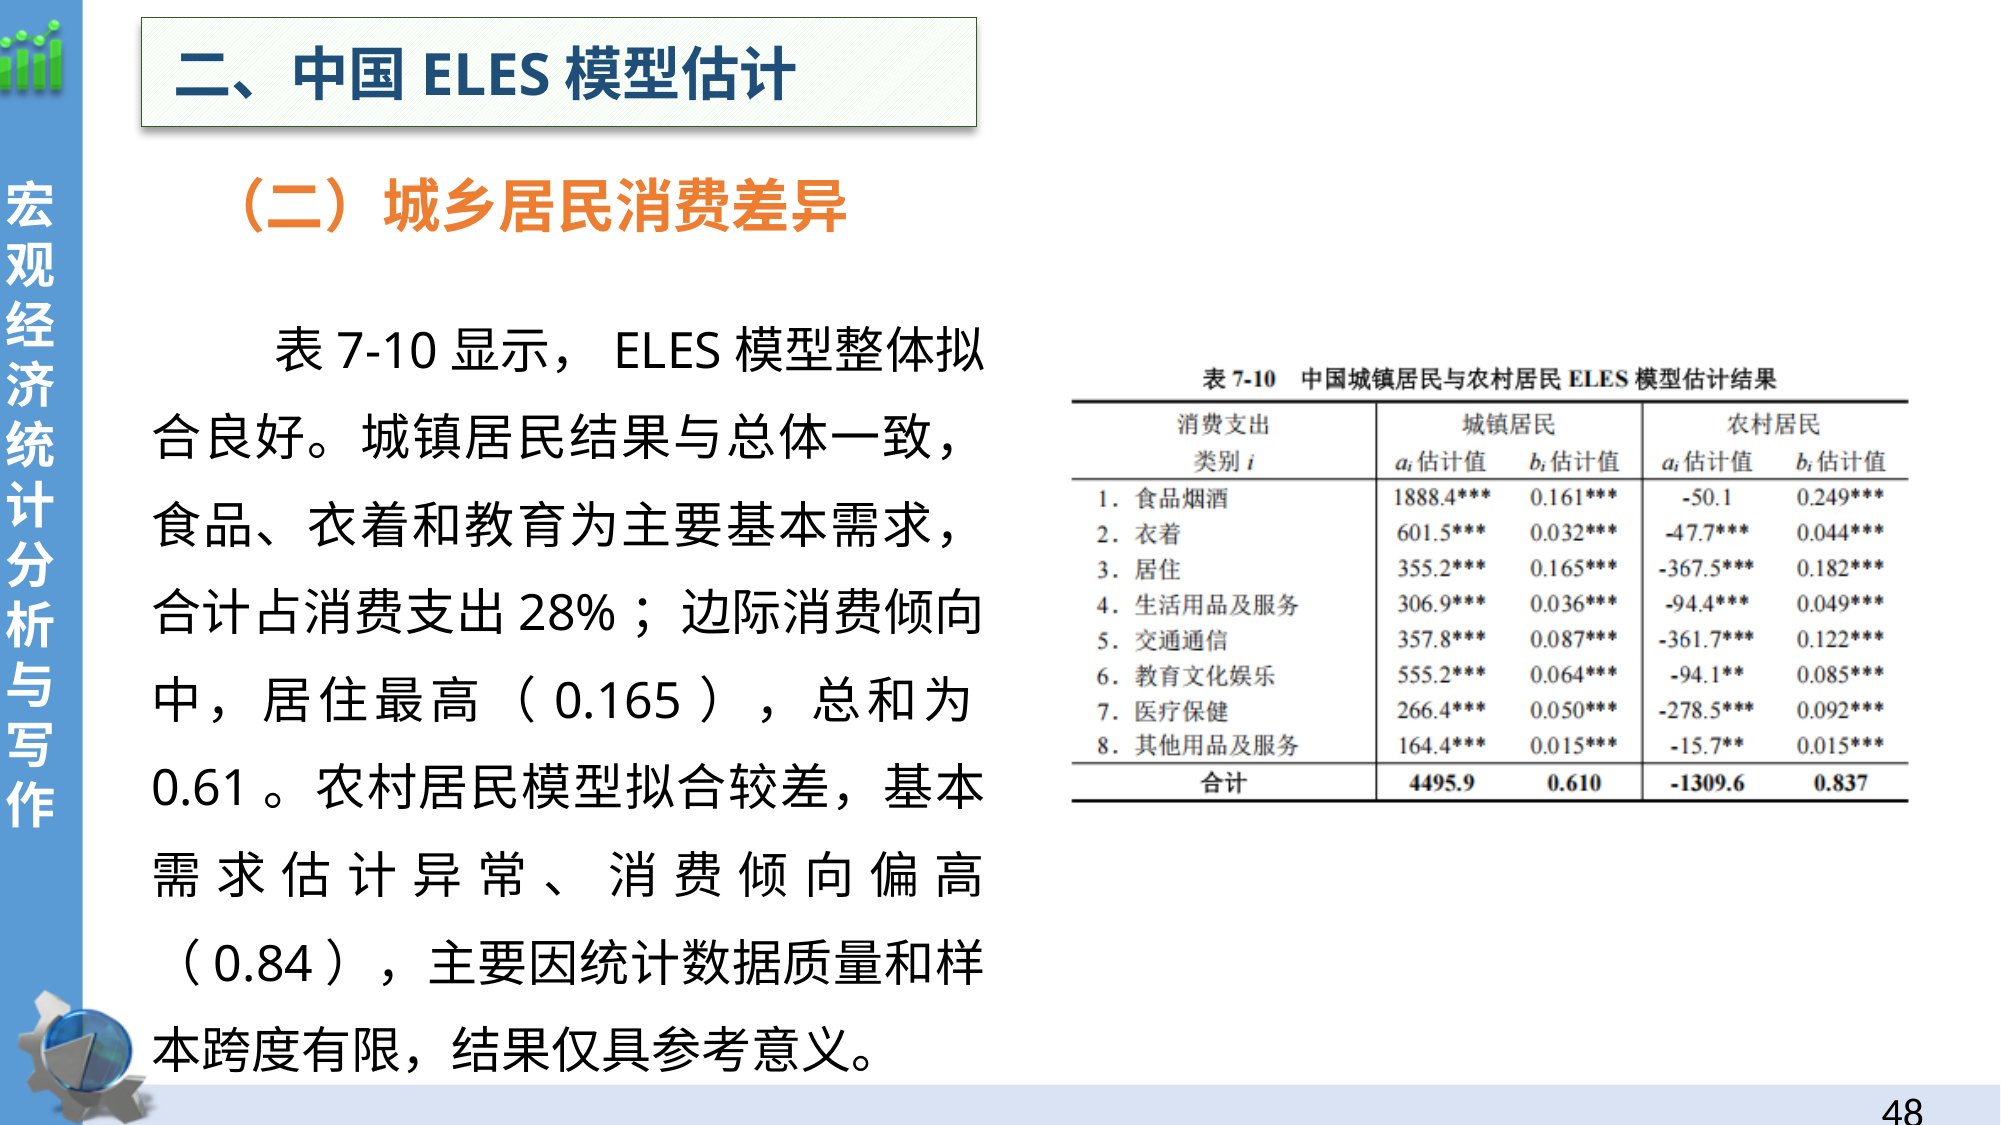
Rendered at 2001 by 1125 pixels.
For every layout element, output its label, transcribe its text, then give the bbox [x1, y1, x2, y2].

picture [0, 0, 2001, 1125]
list [98, 215, 1968, 393]
text_box 二、中国ELES模型估计 [141, 17, 977, 126]
slide_number 47 [1786, 1085, 1940, 1125]
text_box （二）城乡居民消费差异 [84, 126, 1432, 247]
text_box 表7-10显示，ELES模型整体拟合良好。城镇居民结果与总体一致，食品、衣着和教育为主要基本需求，合计占消费支出28%；边际消费倾向中，居住最高（0.165），总和为0.61。农村居民模型拟合较差，基本需求估计异常、消费倾向偏高（0.84），主要因统计数据质量和样本跨度有限，结果仅具参考意义。 [98, 283, 1000, 1086]
